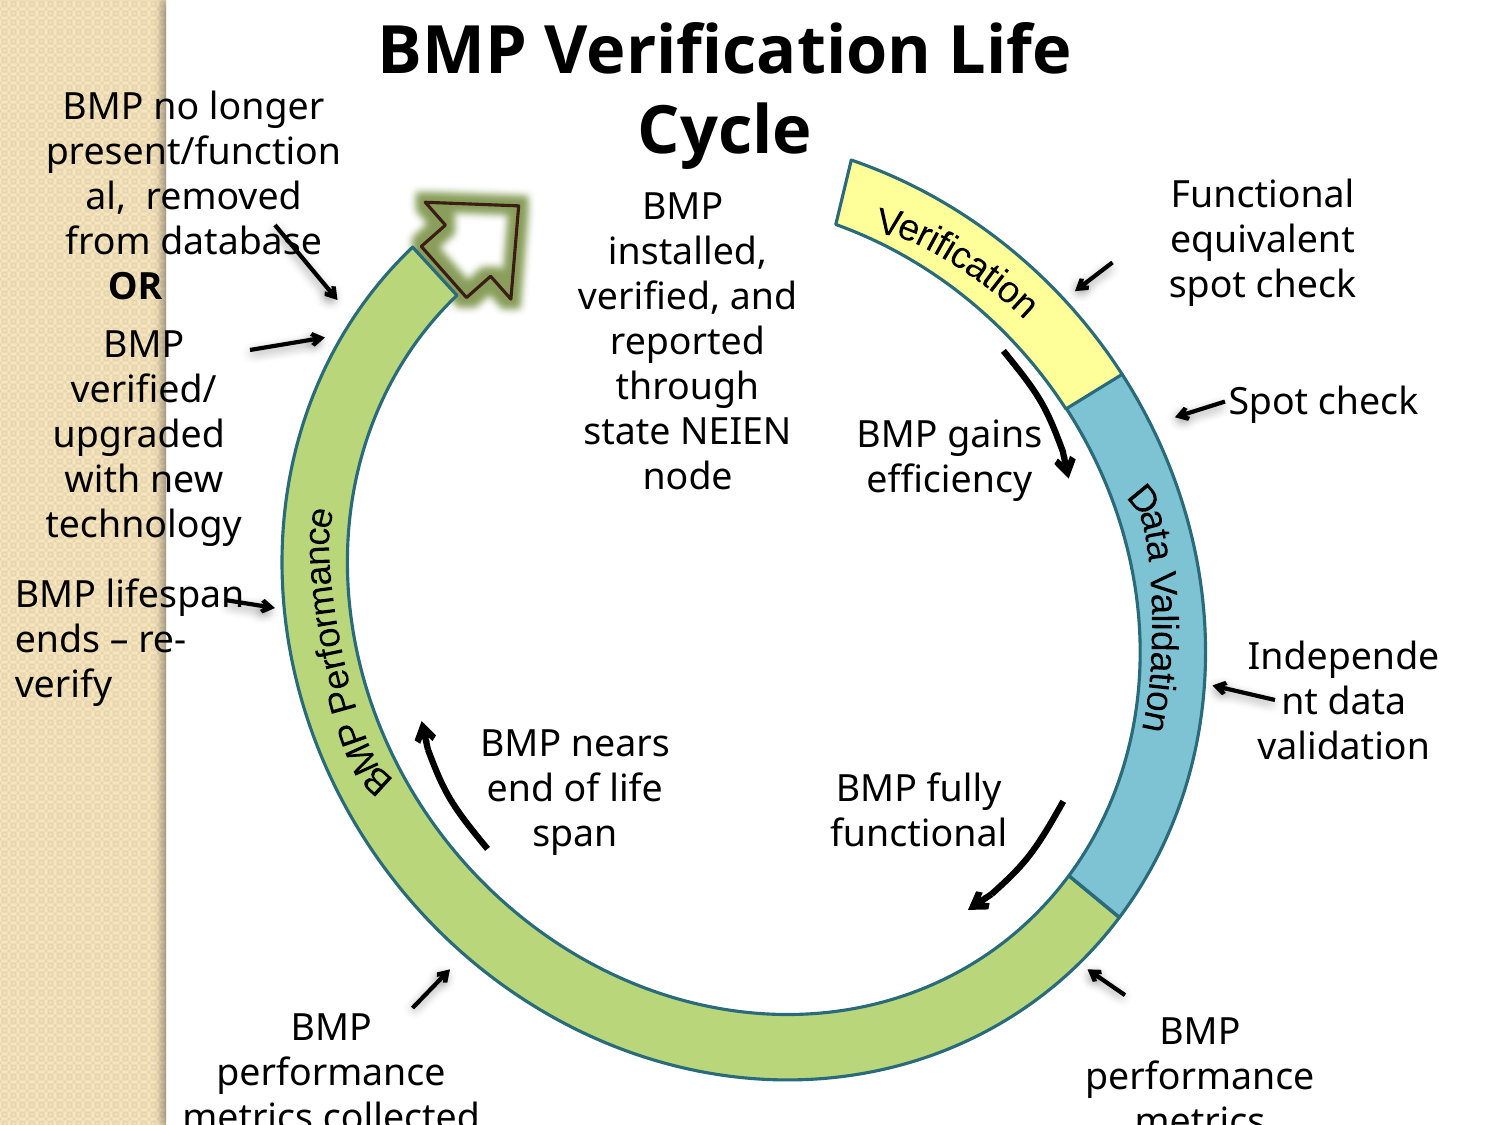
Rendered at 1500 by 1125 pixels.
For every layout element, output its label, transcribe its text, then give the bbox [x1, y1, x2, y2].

text_box BMP Verification Life Cycle [324, 0, 1125, 70]
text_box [0, 74, 1463, 1107]
